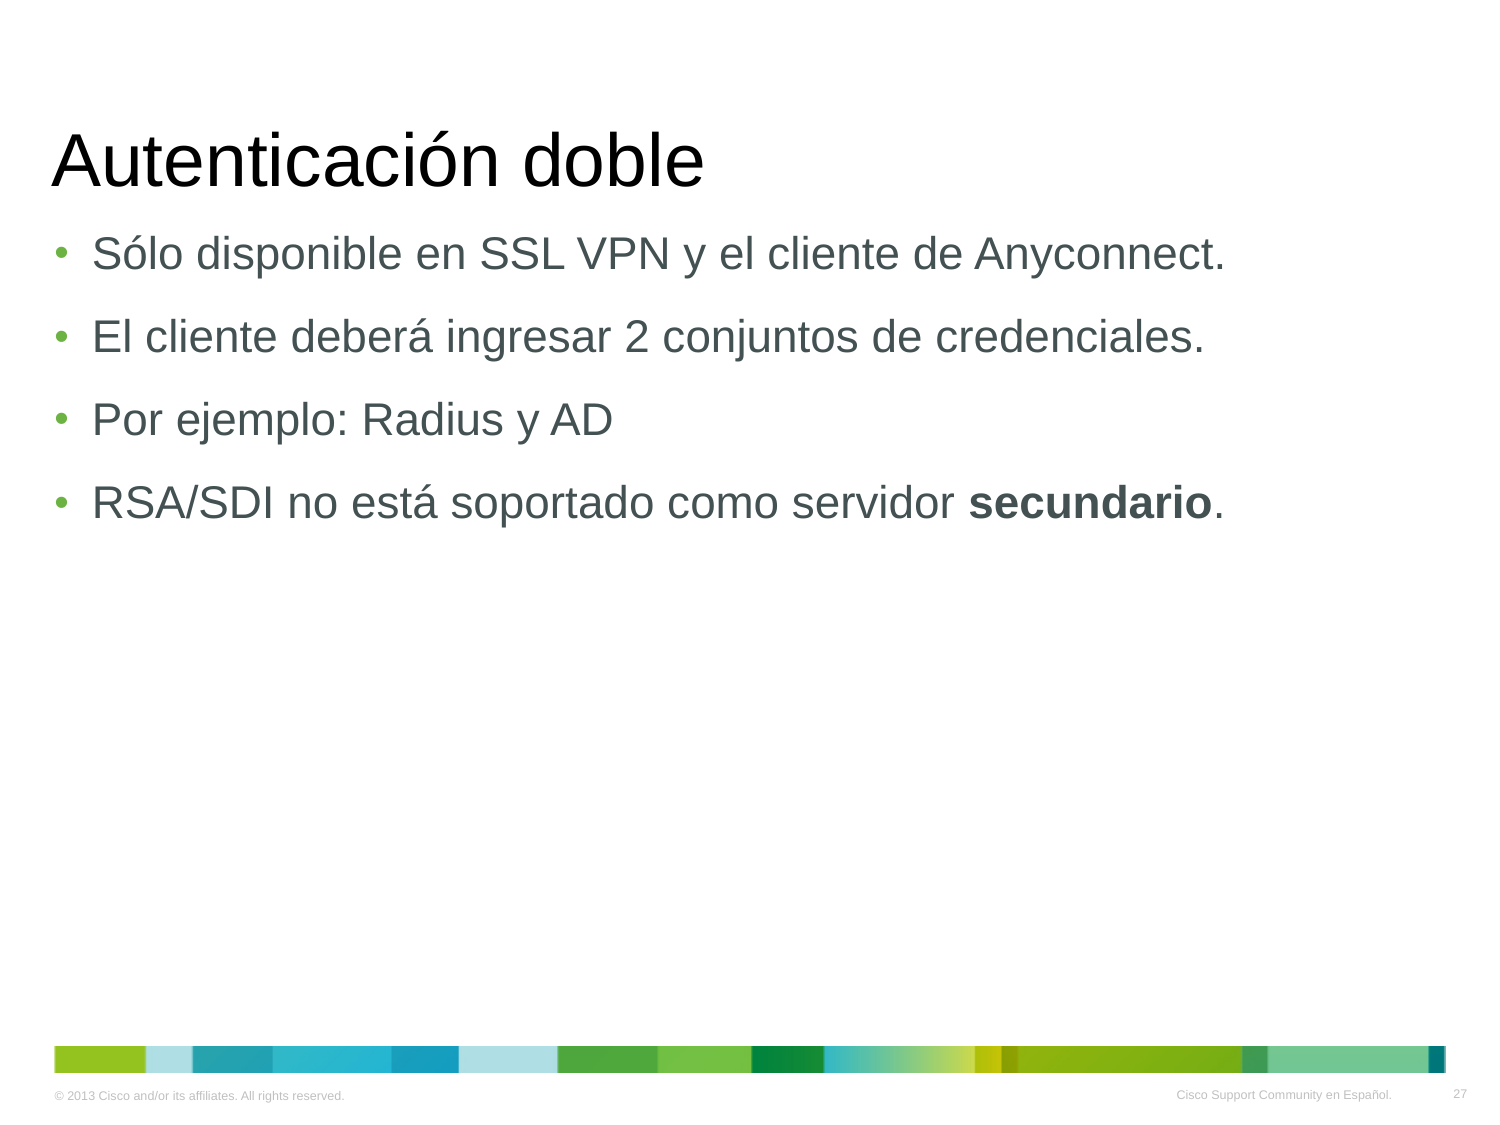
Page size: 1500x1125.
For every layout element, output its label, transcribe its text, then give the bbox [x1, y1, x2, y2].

picture [54, 1046, 1446, 1073]
list Sólo disponible en SSL VPN y el cliente de Anyconnect. El cliente deberá ingresar 2 conjuntos de credenciales. Por ejemplo: Radius y AD RSA/SDI no está soportado como servidor secundario. [39, 220, 1447, 1035]
title Autenticación doble [37, 70, 1447, 209]
